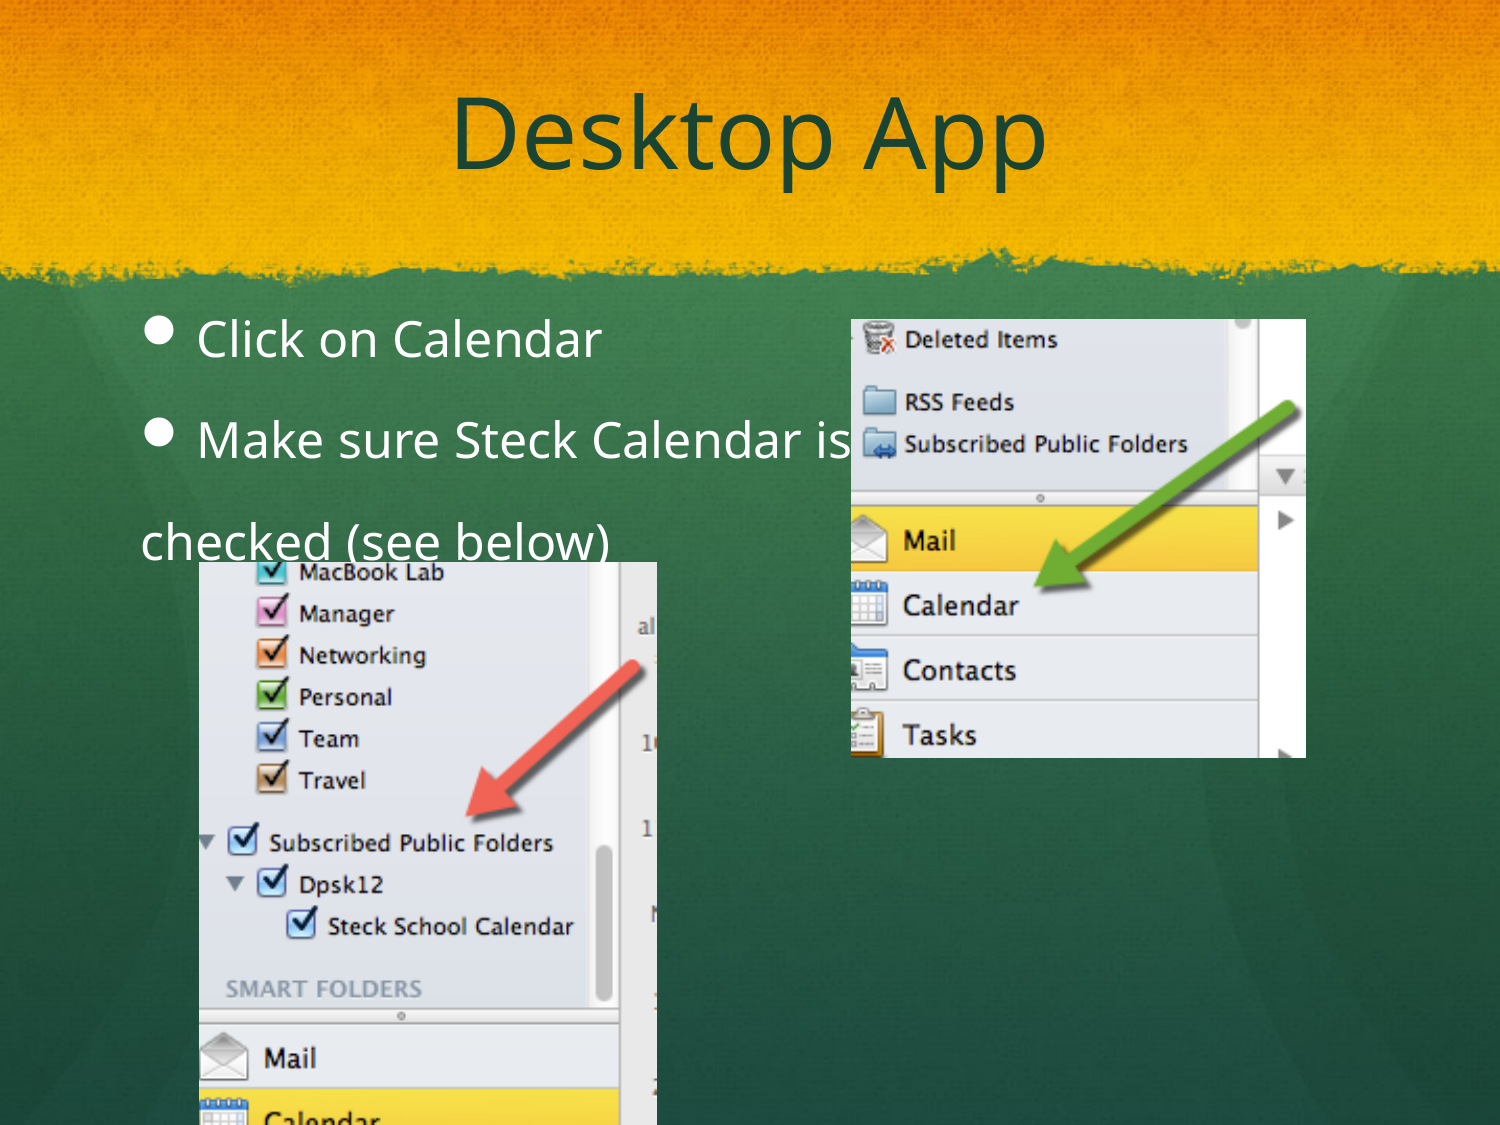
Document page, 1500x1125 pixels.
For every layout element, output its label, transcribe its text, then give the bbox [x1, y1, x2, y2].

list Click on Calendar Make sure Steck Calendar is checked (see below) [125, 299, 1375, 1026]
picture [0, 0, 1500, 1125]
title Desktop App [125, 13, 1375, 246]
